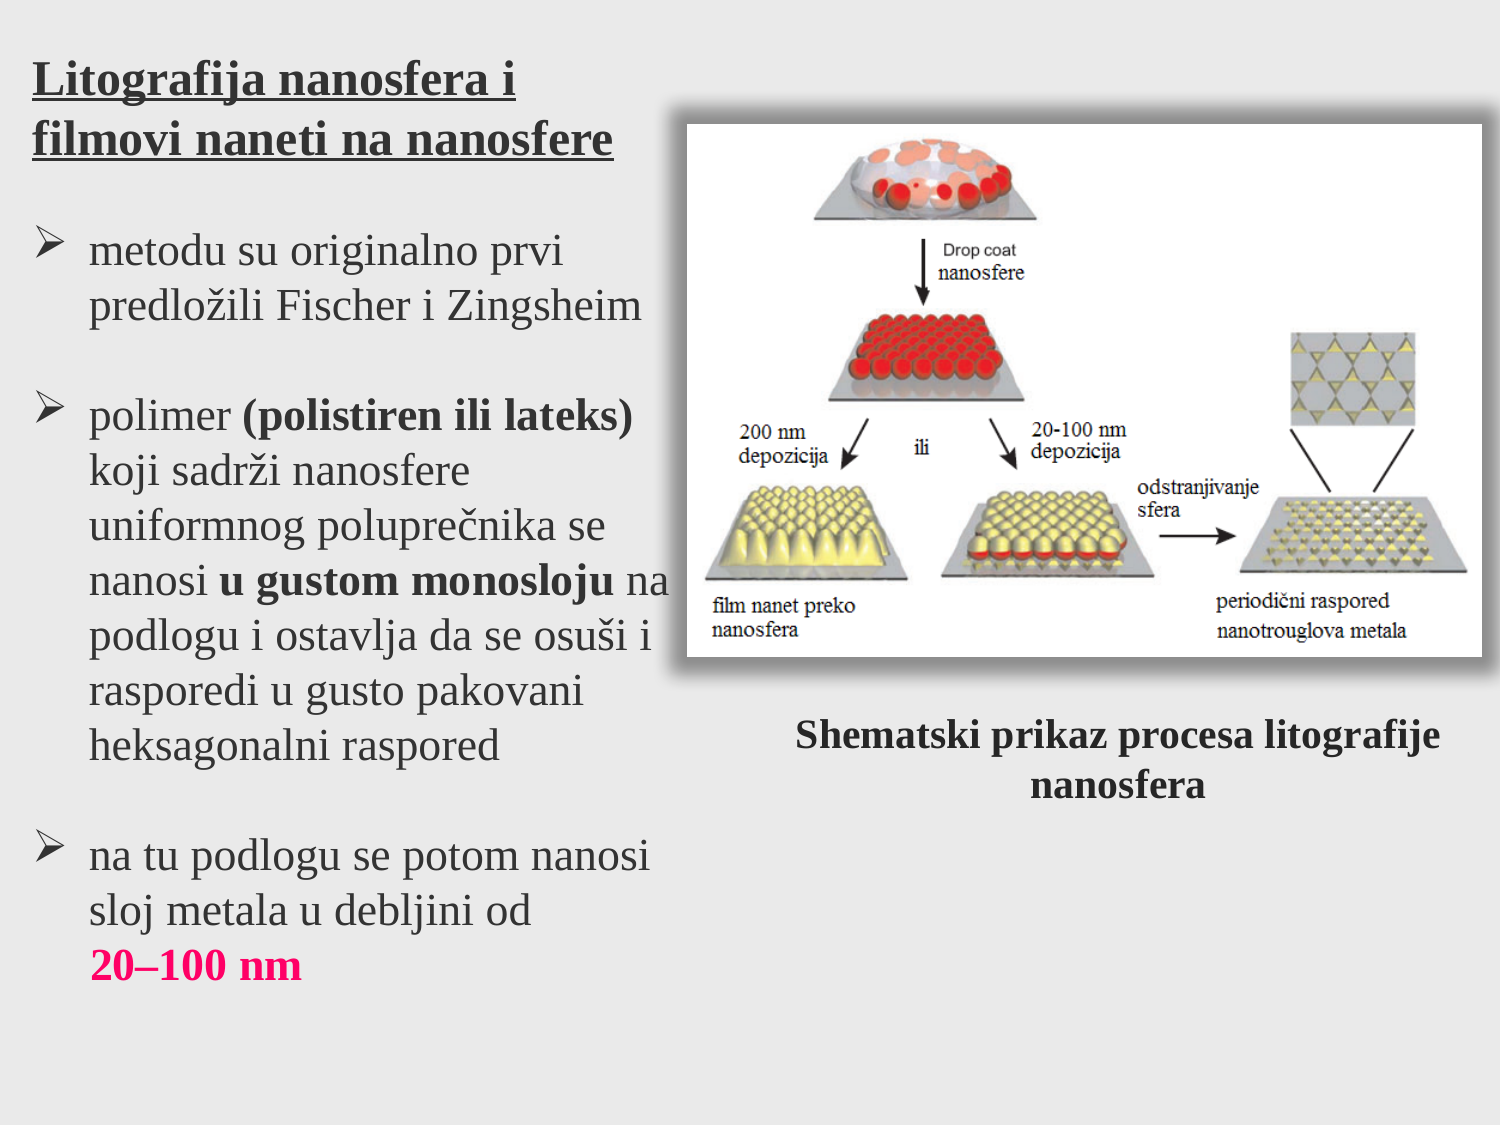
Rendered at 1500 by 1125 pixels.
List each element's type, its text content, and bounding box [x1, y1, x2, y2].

picture [687, 124, 1482, 658]
text_box Litografija nanosfera i filmovi naneti na nanosfere metodu su originalno prvi predložili Fischer i Zingsheim polimer (polistiren ili lateks) koji sadrži nanosfere uniformnog poluprečnika se nanosi u gustom monosloju na podlogu i ostavlja da se osuši i rasporedi u gusto pakovani heksagonalni raspored na tu podlogu se potom nanosi sloj metala u debljini od 20–100 nm [17, 37, 693, 997]
text_box Shematski prikaz procesa litografije nanosfera [762, 699, 1475, 815]
